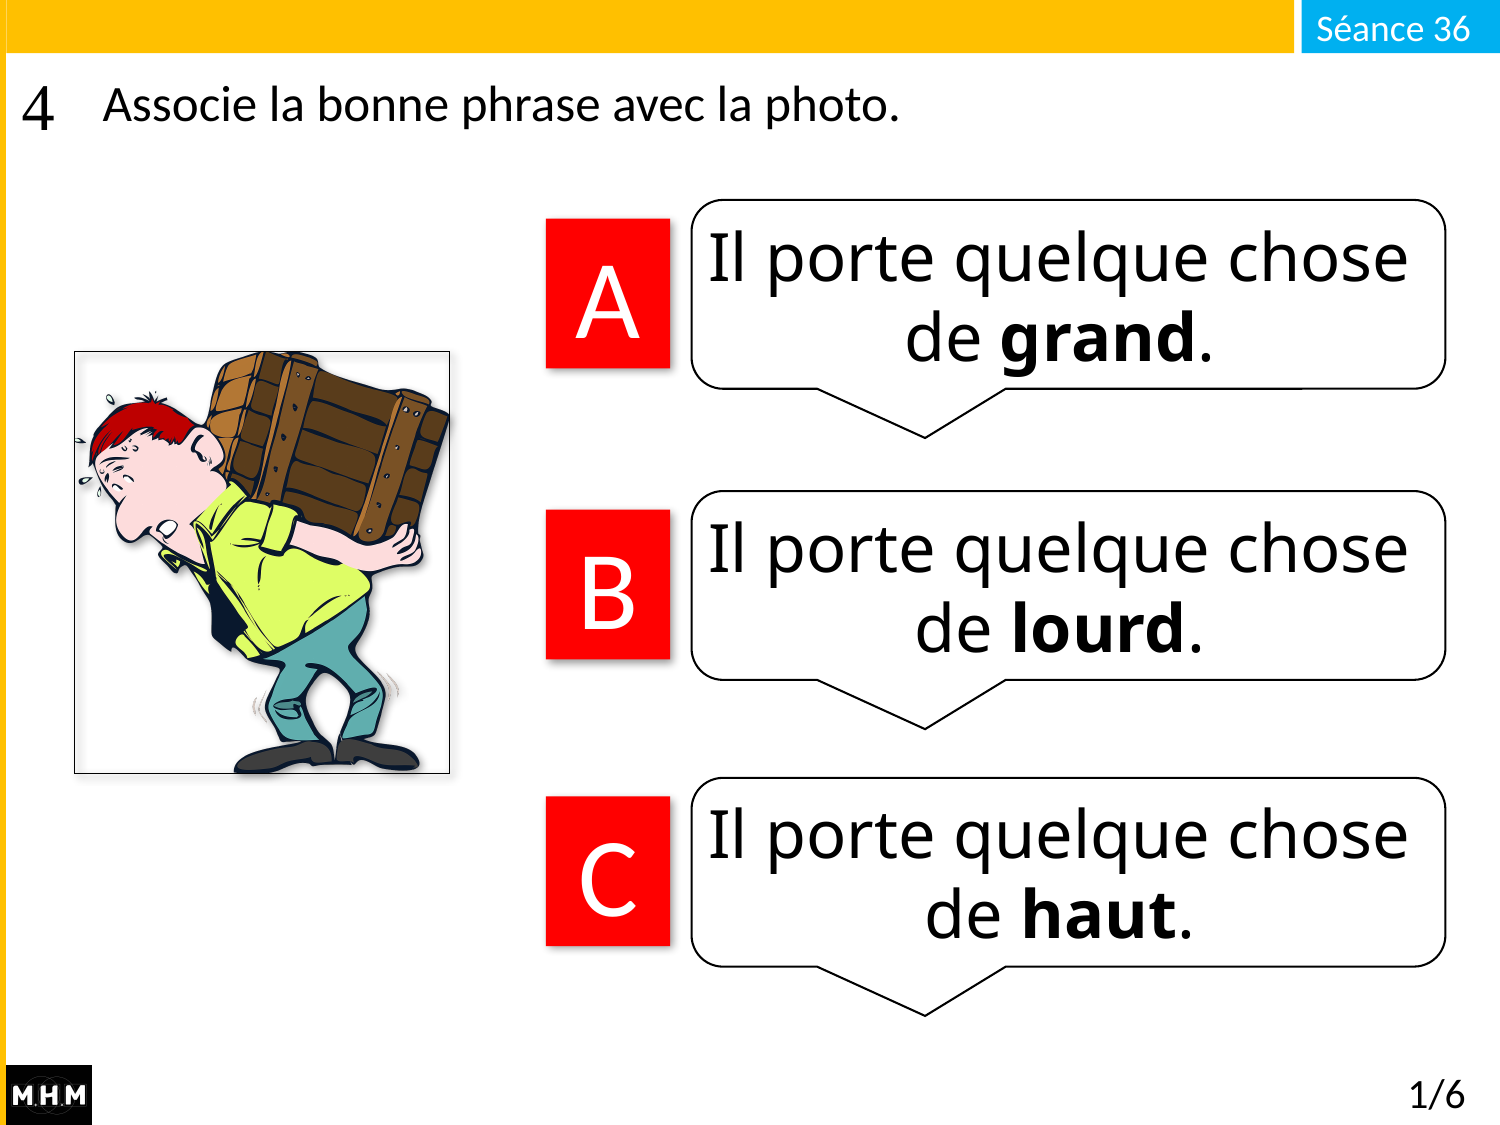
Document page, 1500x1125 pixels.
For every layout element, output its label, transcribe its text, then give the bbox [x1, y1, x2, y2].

text_box A [545, 218, 671, 369]
list 1/6 [1373, 1064, 1500, 1125]
text_box Il porte quelque chose de haut. [690, 776, 1447, 1018]
text_box B [545, 509, 671, 660]
text_box C [545, 796, 671, 947]
picture [74, 351, 450, 774]
title Associe la bonne phrase avec la photo. [87, 32, 1382, 140]
picture [6, 1065, 92, 1125]
text_box Il porte quelque chose de lourd. [690, 490, 1447, 731]
text_box Il porte quelque chose de grand. [690, 198, 1447, 440]
